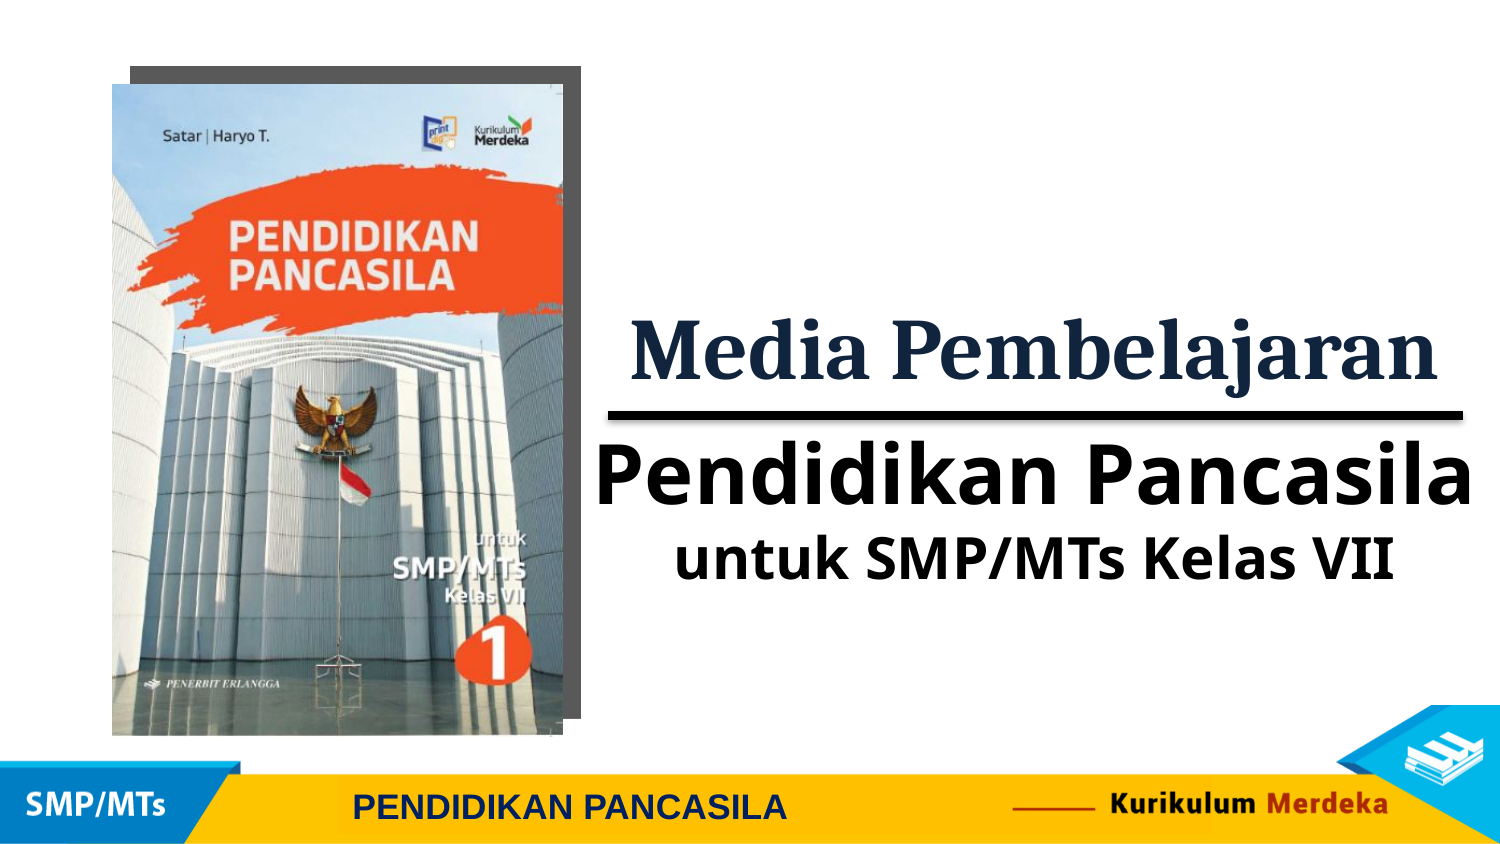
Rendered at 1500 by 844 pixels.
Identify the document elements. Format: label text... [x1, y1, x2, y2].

text_box Media Pembelajaran [614, 284, 1456, 405]
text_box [0, 705, 1500, 844]
text_box Pendidikan Pancasila untuk SMP/MTs Kelas VII [581, 413, 1500, 599]
picture [112, 84, 563, 705]
